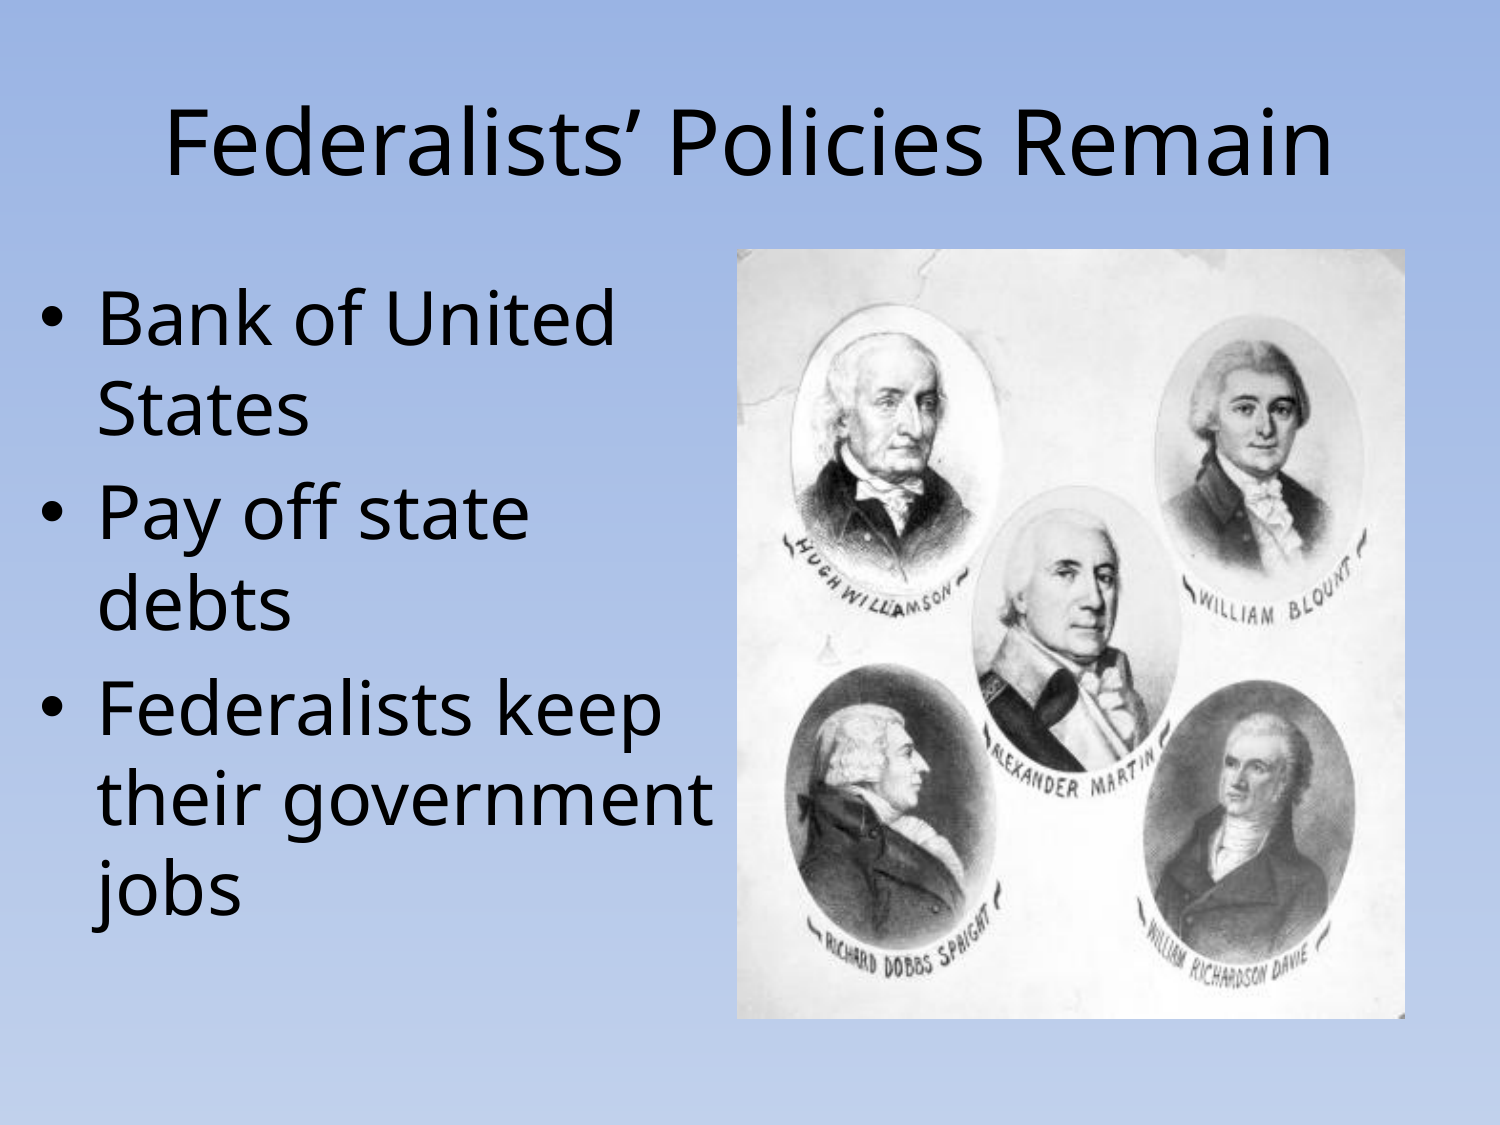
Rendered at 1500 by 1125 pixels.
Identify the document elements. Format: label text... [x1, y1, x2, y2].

list Bank of United States Pay off state debts Federalists keep their government jobs [24, 262, 732, 1005]
title Federalists’ Policies Remain [75, 45, 1425, 233]
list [737, 249, 1405, 1019]
